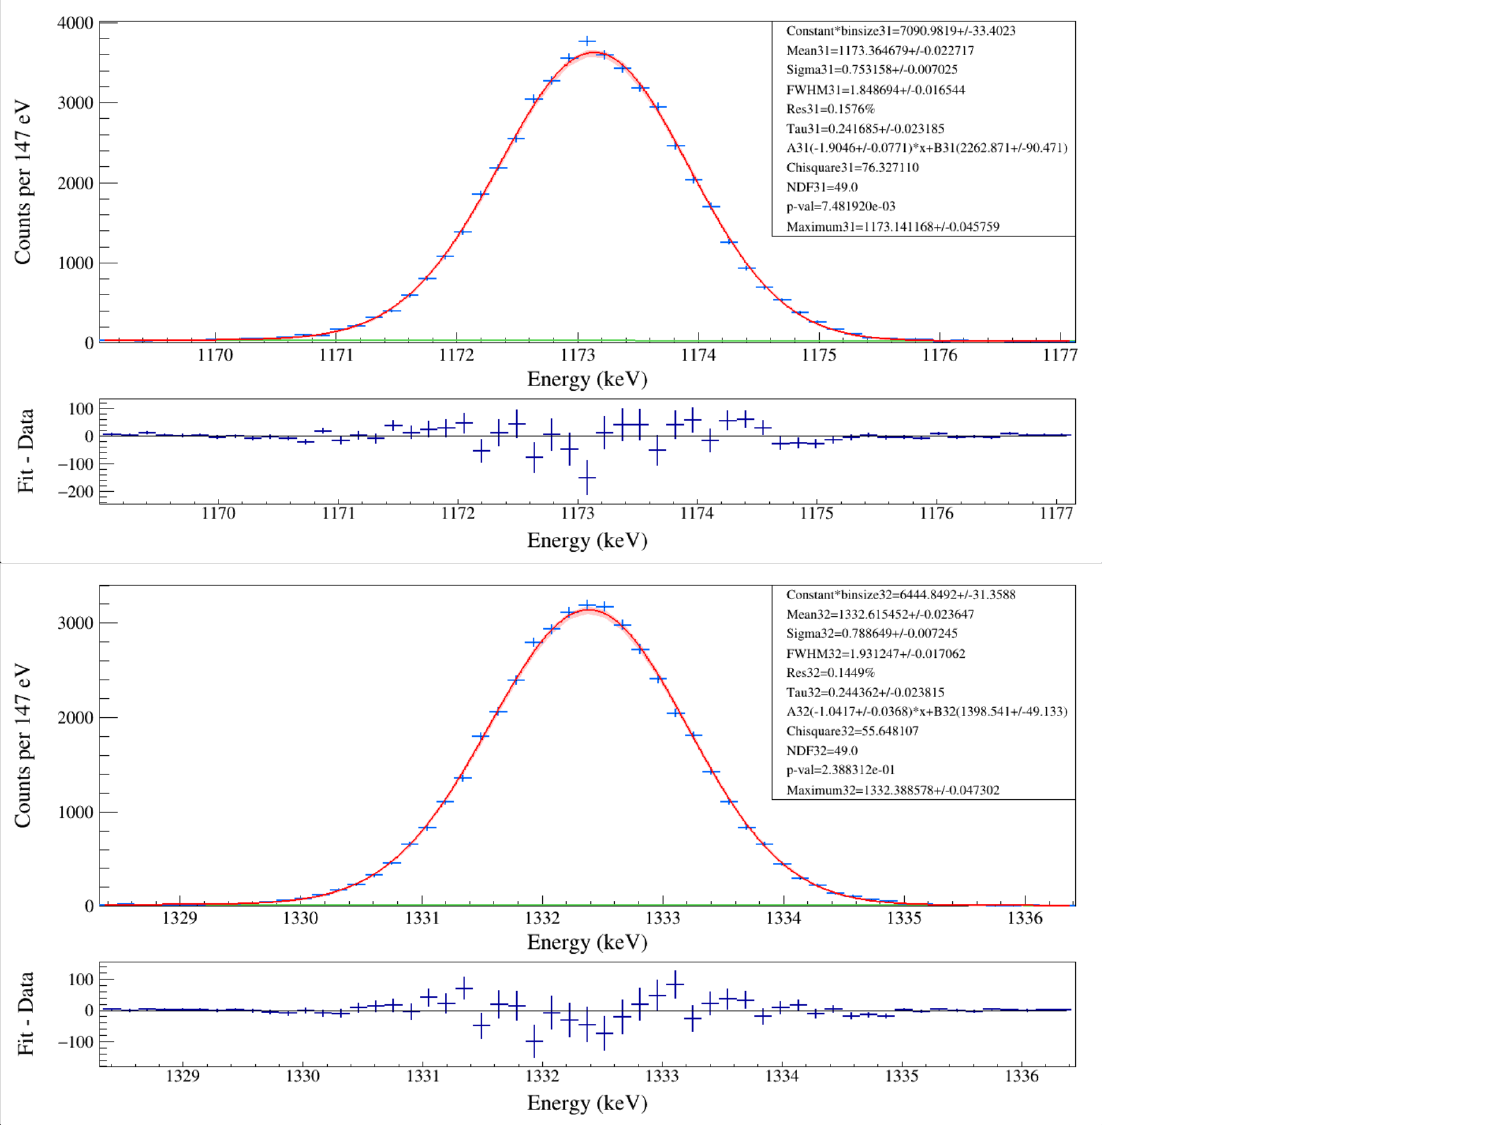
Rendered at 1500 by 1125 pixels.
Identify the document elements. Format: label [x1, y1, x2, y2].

picture [0, 0, 1102, 1125]
